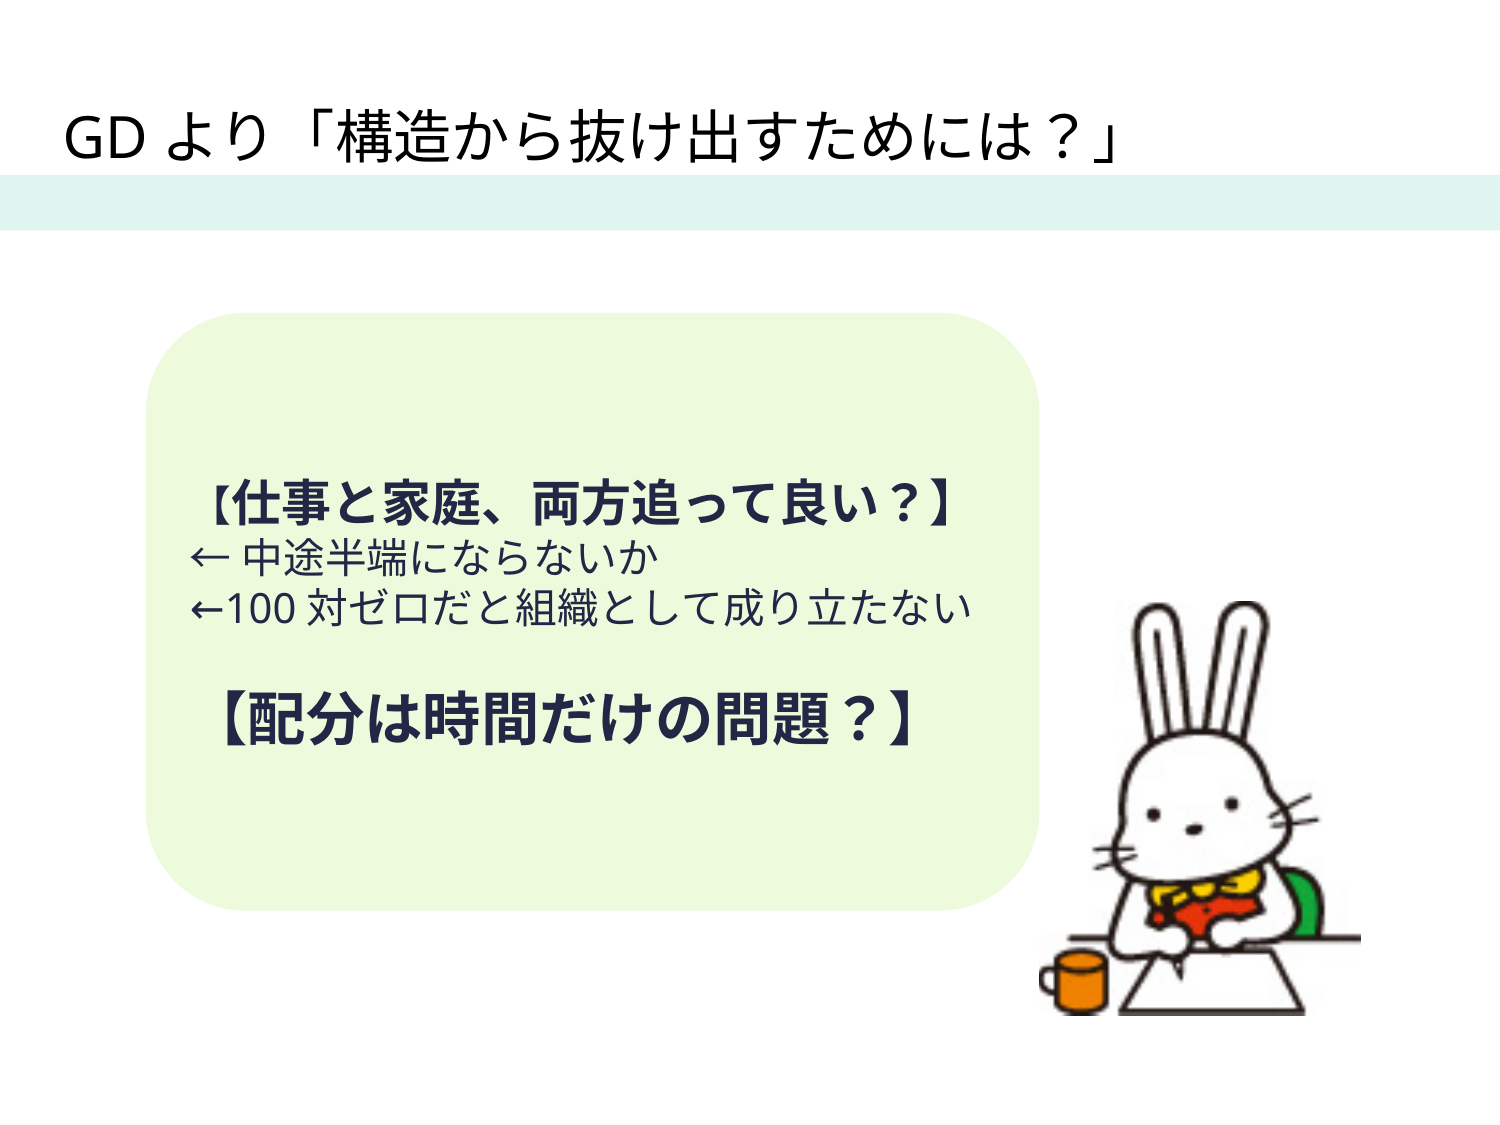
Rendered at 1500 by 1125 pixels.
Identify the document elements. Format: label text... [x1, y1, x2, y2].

text_box 【仕事と家庭、両方追って良い？】 ←中途半端にならないか ←100対ゼロだと組織として成り立たない 【配分は時間だけの問題？】 [144, 311, 1041, 912]
text_box GDより「構造から抜け出すためには？」 [48, 92, 1500, 178]
picture [1039, 601, 1361, 1016]
text_box [0, 174, 1500, 231]
